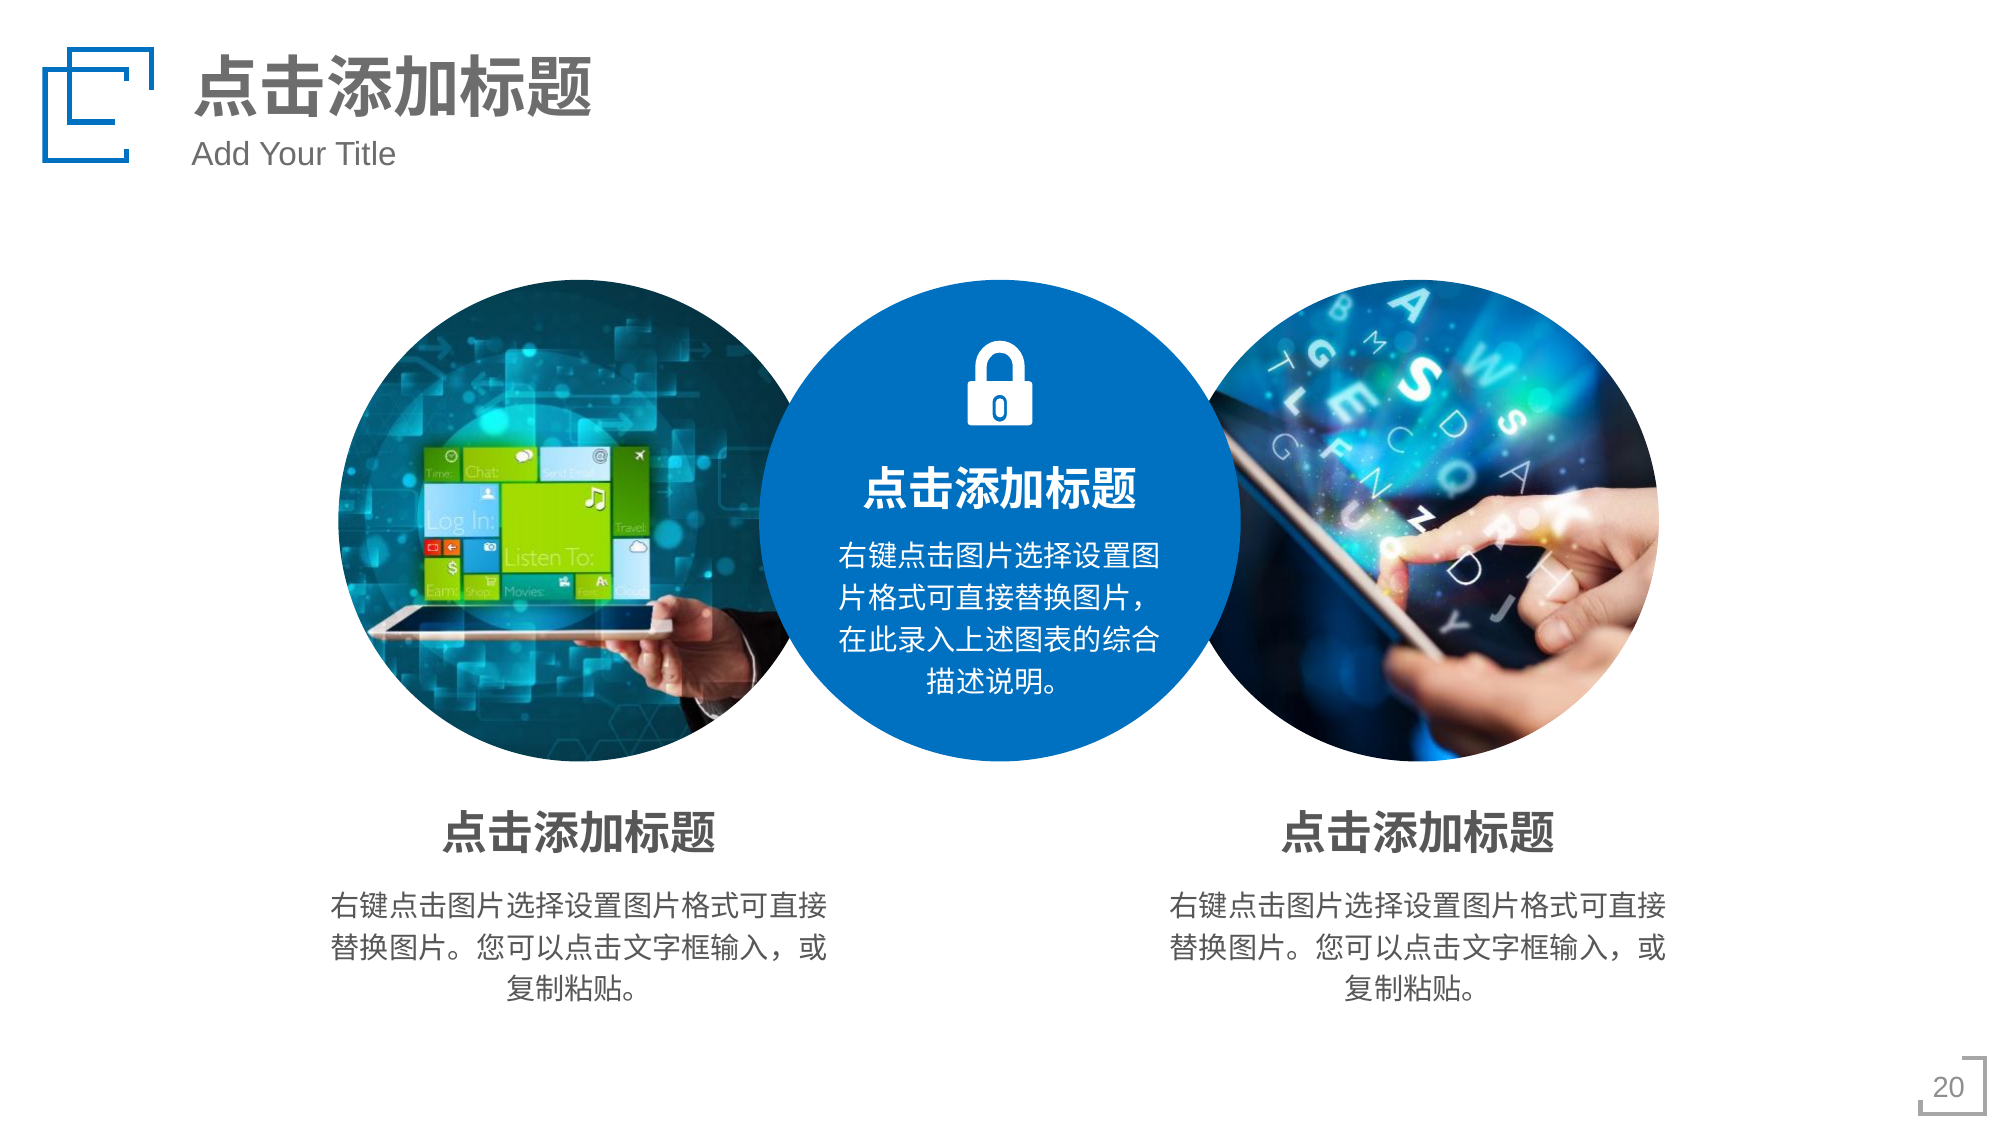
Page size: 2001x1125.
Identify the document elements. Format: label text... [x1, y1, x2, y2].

text_box 点击添加标题 [177, 36, 609, 132]
text_box 右键点击图片选择设置图片格式可直接替换图片。您可以点击文字框输入，或复制粘贴。 [314, 874, 844, 1012]
text_box [1209, 278, 1660, 763]
text_box 右键点击图片选择设置图片格式可直接替换图片。您可以点击文字框输入，或复制粘贴。 [1156, 874, 1681, 1012]
text_box 点击添加标题 [851, 454, 1149, 521]
text_box 右键点击图片选择设置图片格式可直接替换图片，在此录入上述图表的综合描述说明。 [824, 525, 1175, 704]
text_box 点击添加标题 [1269, 798, 1567, 865]
text_box [758, 278, 1242, 688]
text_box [967, 340, 1033, 426]
text_box [337, 278, 789, 763]
text_box Add Your Title [176, 124, 555, 180]
text_box [842, 704, 1158, 763]
text_box 点击添加标题 [430, 798, 728, 865]
